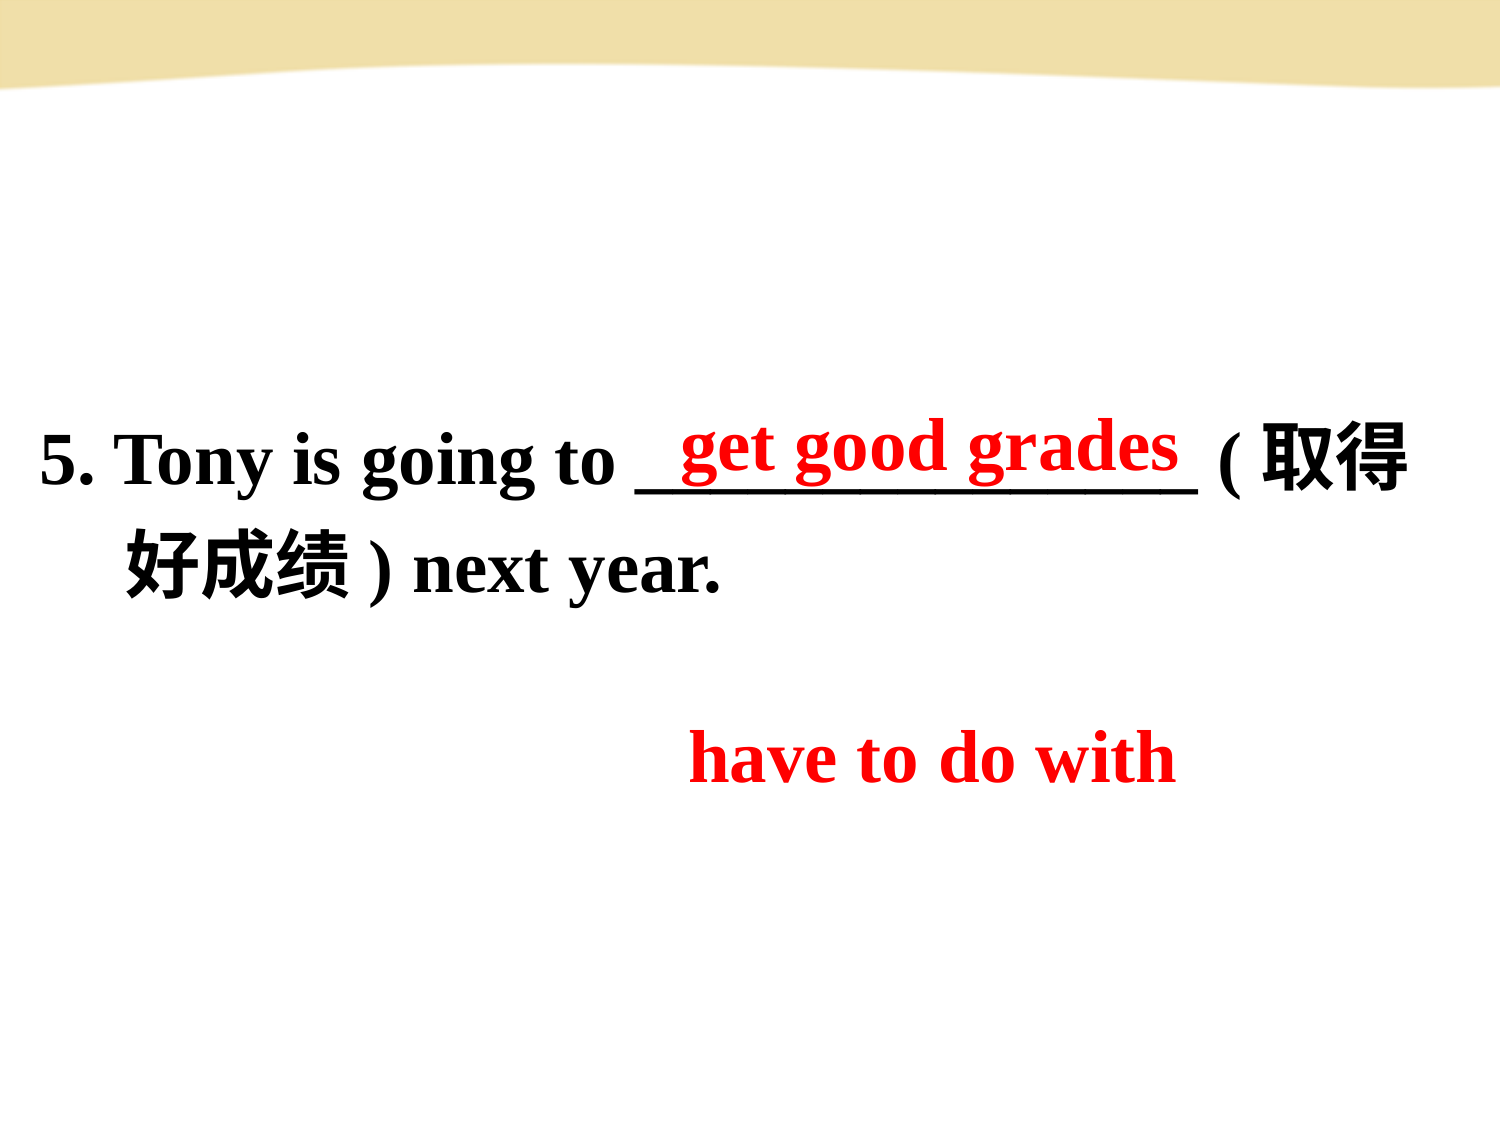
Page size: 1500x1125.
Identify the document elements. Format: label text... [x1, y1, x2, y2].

picture [0, 0, 1500, 1125]
text_box have to do with [673, 699, 1194, 805]
text_box get good grades [664, 387, 1196, 493]
text_box 5. Tony is going to _______________ (取得 好成绩) next year. [24, 124, 1395, 875]
